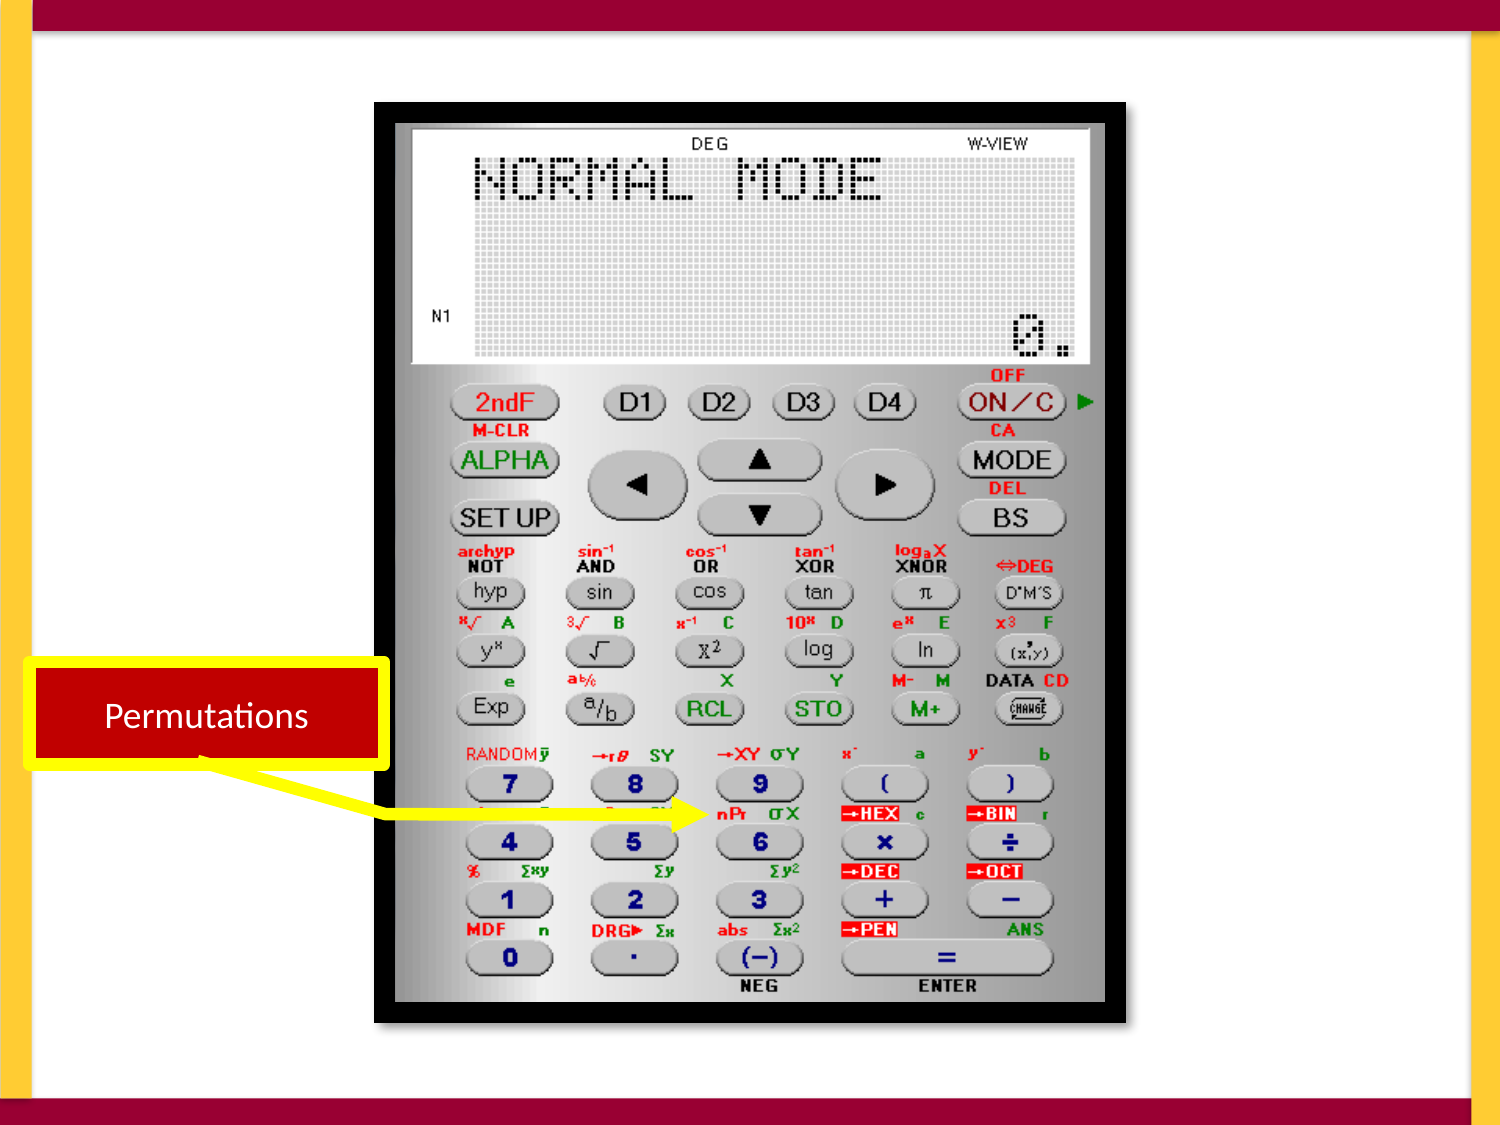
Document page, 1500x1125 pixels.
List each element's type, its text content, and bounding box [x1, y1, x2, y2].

picture [395, 123, 1105, 1002]
text_box Permutations [27, 660, 710, 821]
